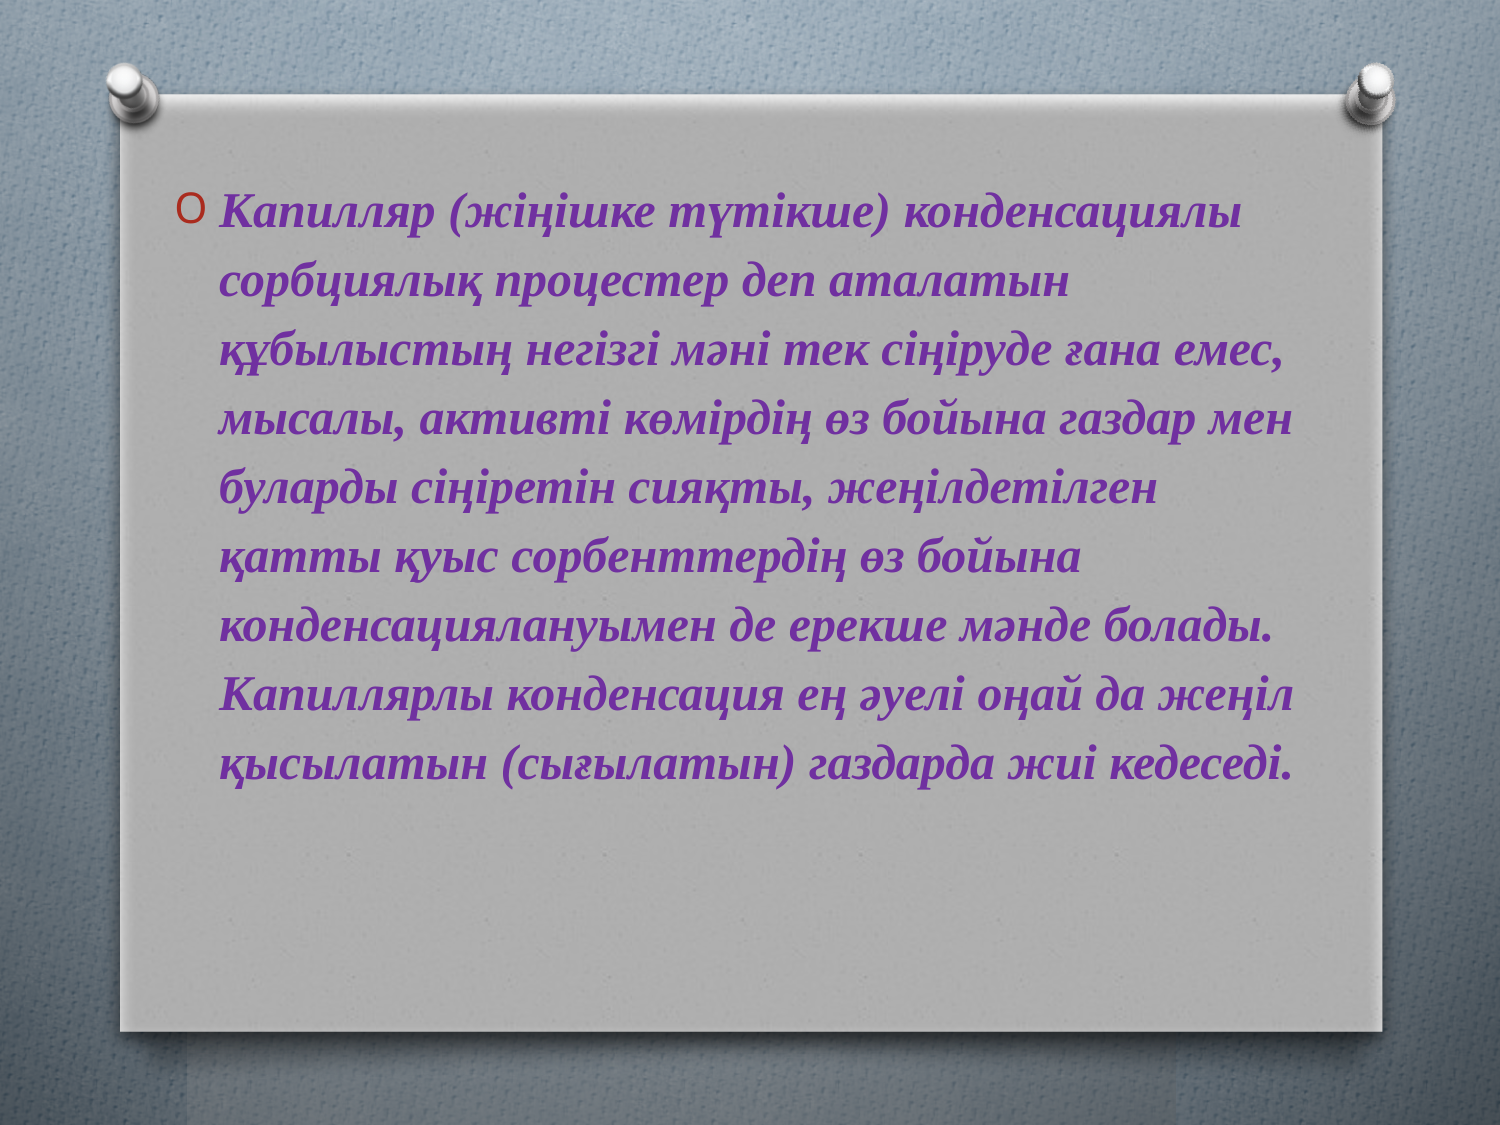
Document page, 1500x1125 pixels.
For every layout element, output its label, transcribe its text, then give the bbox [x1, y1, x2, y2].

list Капилляр (жіңішке түтікше) конденсациялы сорбциялық процестер деп аталатын құбылыстың негізгі мәні тек сіңіруде ғана емес, мысалы, активті көмірдің өз бойына газдар мен буларды сіңіретін сияқты, жеңілдетілген қатты қуыс сорбенттердің өз бойына конденсациялануымен де ерекше мәнде болады. Капиллярлы конденсация ең әуелі оңай да жеңіл қысылатын (сығылатын) газдарда жиі кедеседі. [159, 160, 1318, 988]
picture [75, 31, 197, 152]
picture [1317, 35, 1439, 156]
